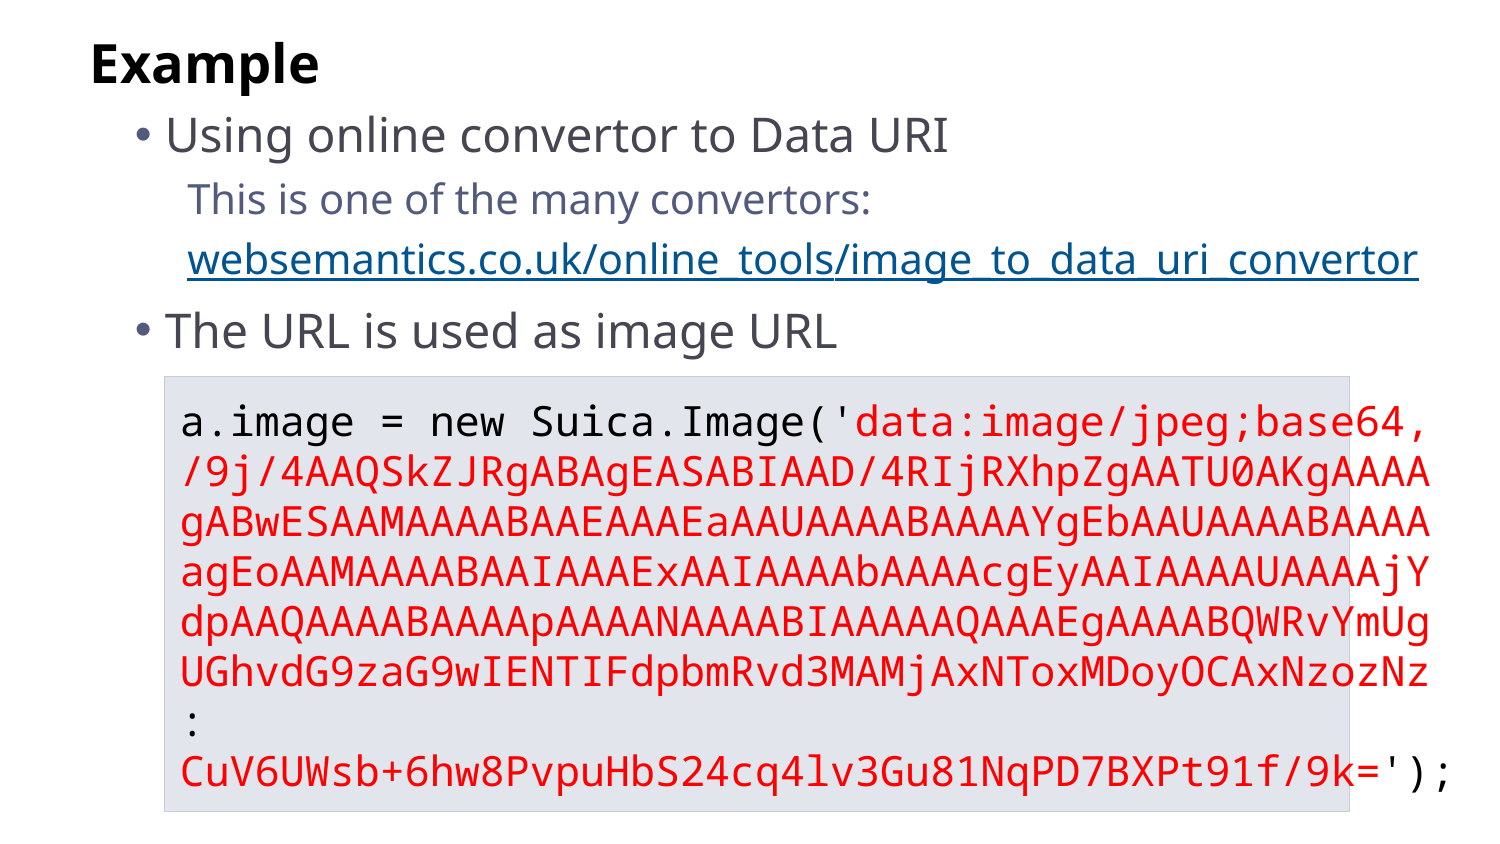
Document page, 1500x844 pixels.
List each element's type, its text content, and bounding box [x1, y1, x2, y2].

text_box a.image = new Suica.Image('data:image/jpeg;base64, /9j/4AAQSkZJRgABAgEASABIAAD/4RIjRXhpZgAATU0AKgAAAA gABwESAAMAAAABAAEAAAEaAAUAAAABAAAAYgEbAAUAAAABAAAA agEoAAMAAAABAAIAAAExAAIAAAAbAAAAcgEyAAIAAAAUAAAAjY dpAAQAAAABAAAApAAAANAAAABIAAAAAQAAAEgAAAABQWRvYmUg UGhvdG9zaG9wIENTIFdpbmRvd3MAMjAxNToxMDoyOCAxNzozNz : CuV6UWsb+6hw8PvpuHbS24cq4lv3Gu81NqPD7BXPt91f/9k='); [164, 376, 1350, 812]
list Example Using online convertor to Data URI This is one of the many convertors: websemantics.co.uk/online_tools/image_to_data_uri_convertor The URL is used as image URL [75, 21, 1475, 835]
